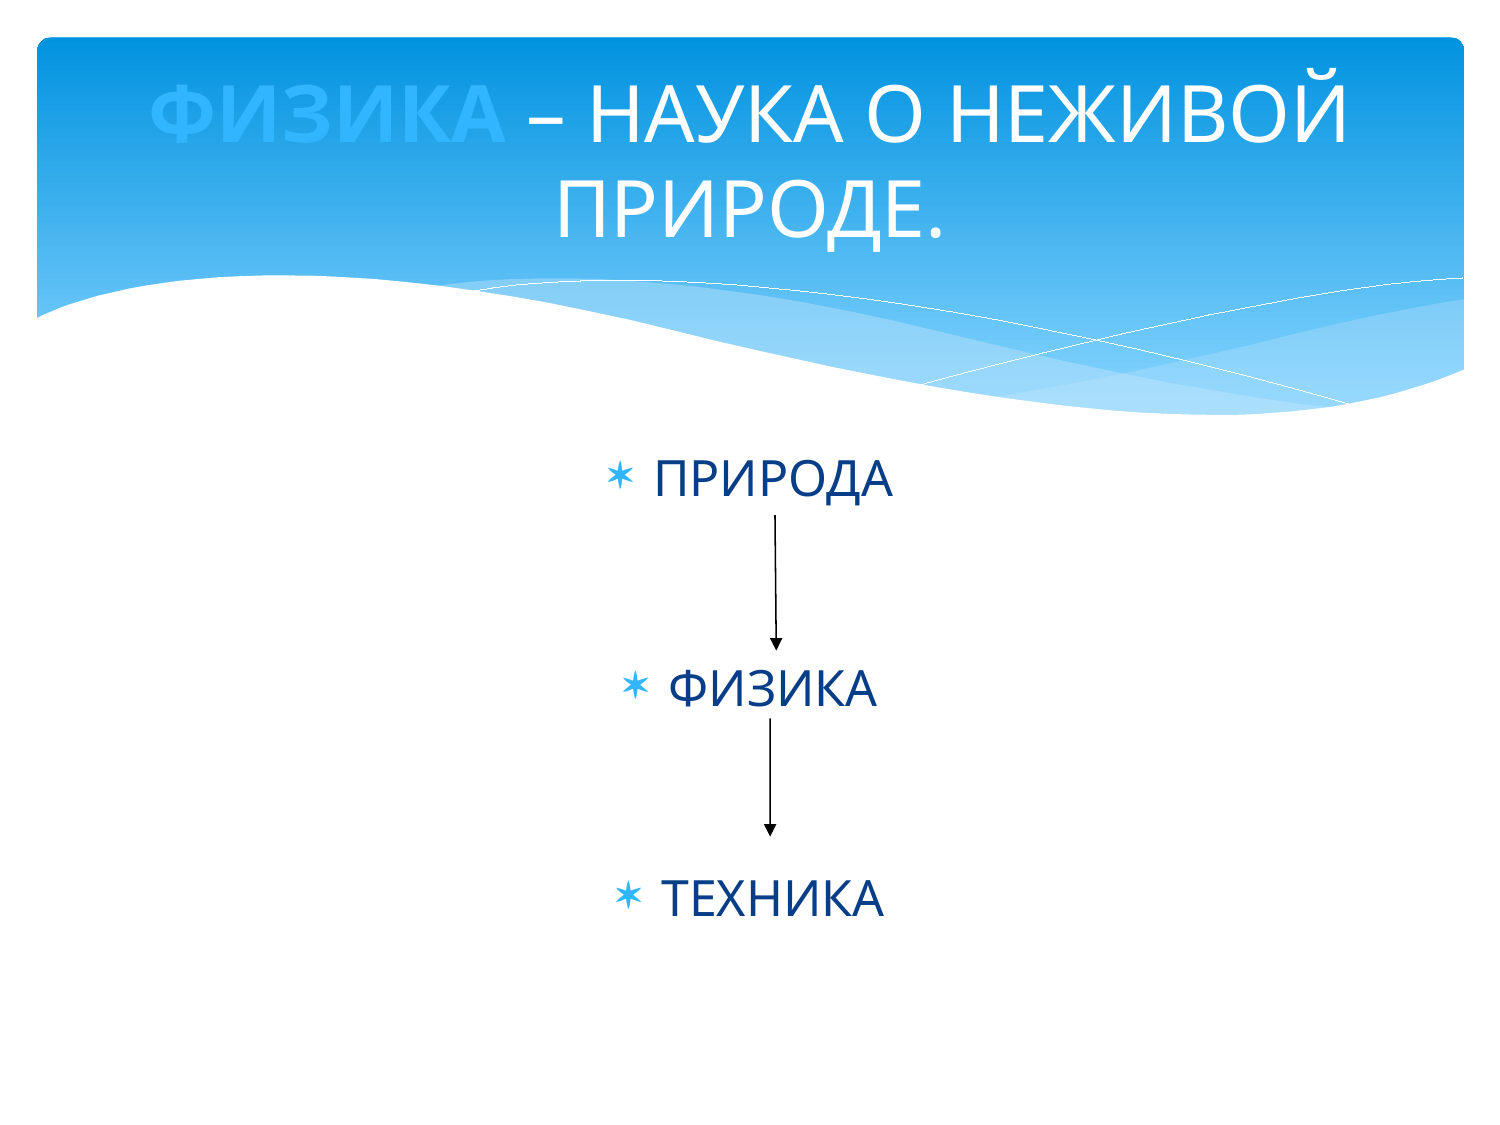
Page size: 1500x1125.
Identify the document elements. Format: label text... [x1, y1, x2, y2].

text_box [763, 718, 777, 837]
text_box [769, 515, 783, 651]
list ПРИРОДА ФИЗИКА ТЕХНИКА [143, 438, 1359, 1005]
title ФИЗИКА – НАУКА О НЕЖИВОЙ ПРИРОДЕ. [75, 55, 1425, 261]
